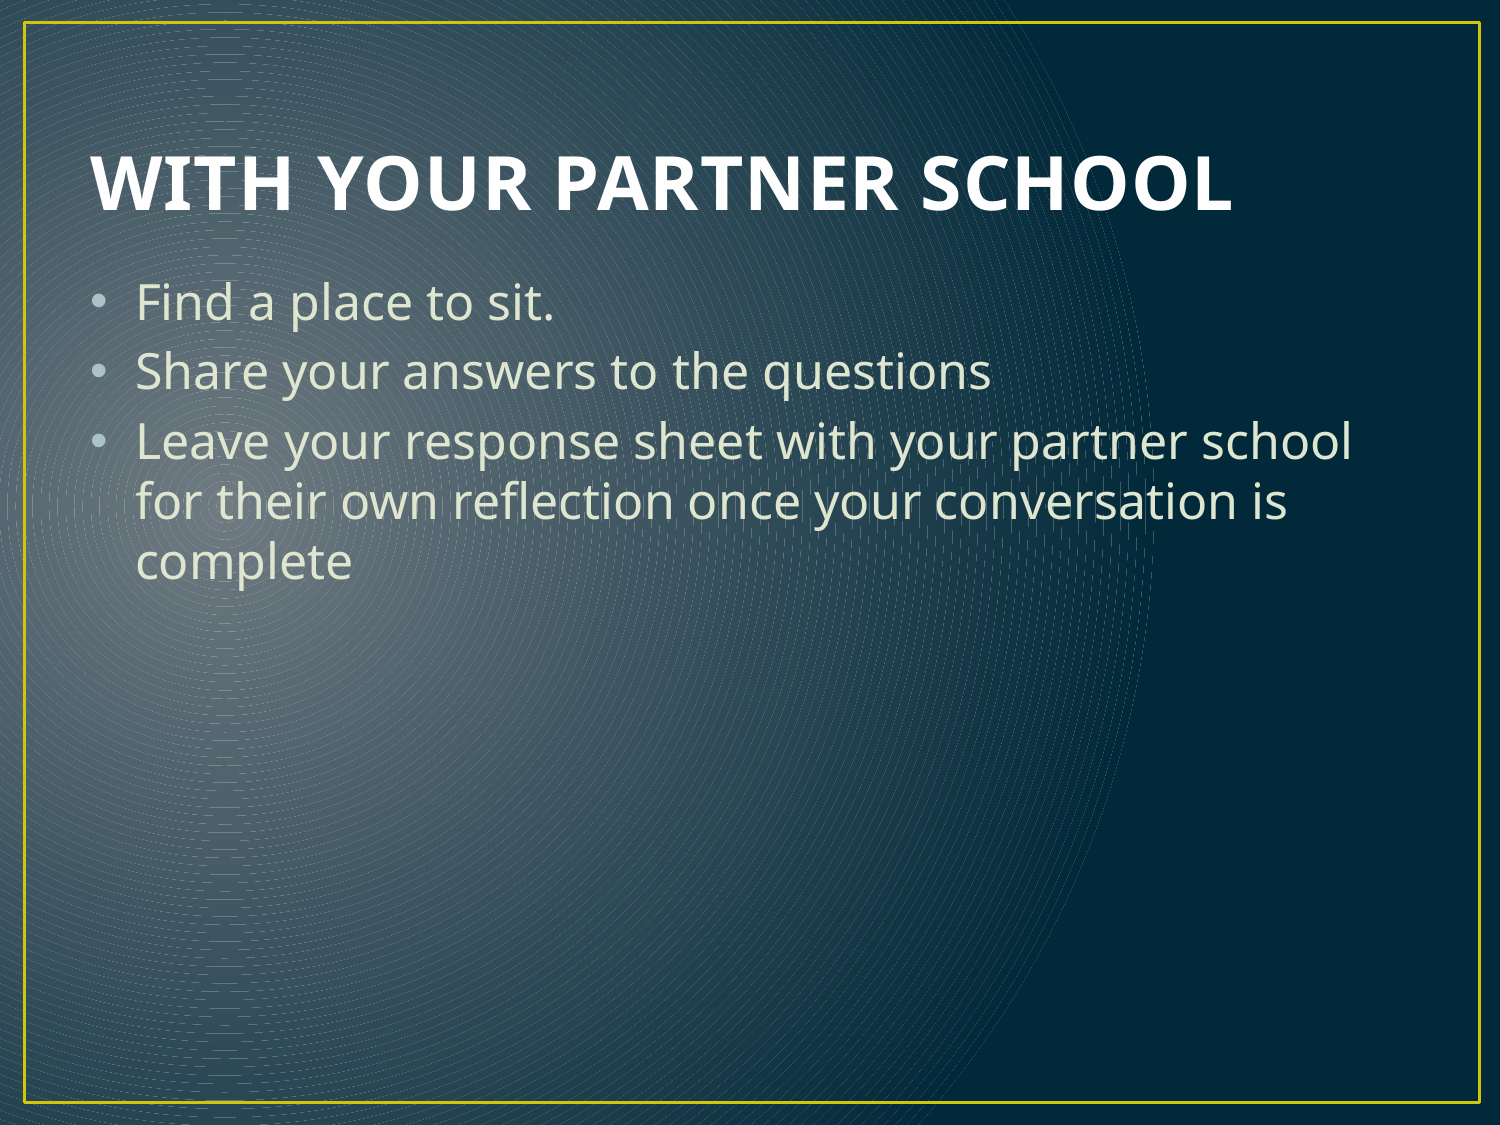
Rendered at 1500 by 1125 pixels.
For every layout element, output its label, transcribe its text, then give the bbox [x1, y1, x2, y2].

list Find a place to sit. Share your answers to the questions Leave your response sheet with your partner school for their own reflection once your conversation is complete [75, 262, 1425, 1005]
title WITH YOUR PARTNER SCHOOL [75, 45, 1425, 233]
